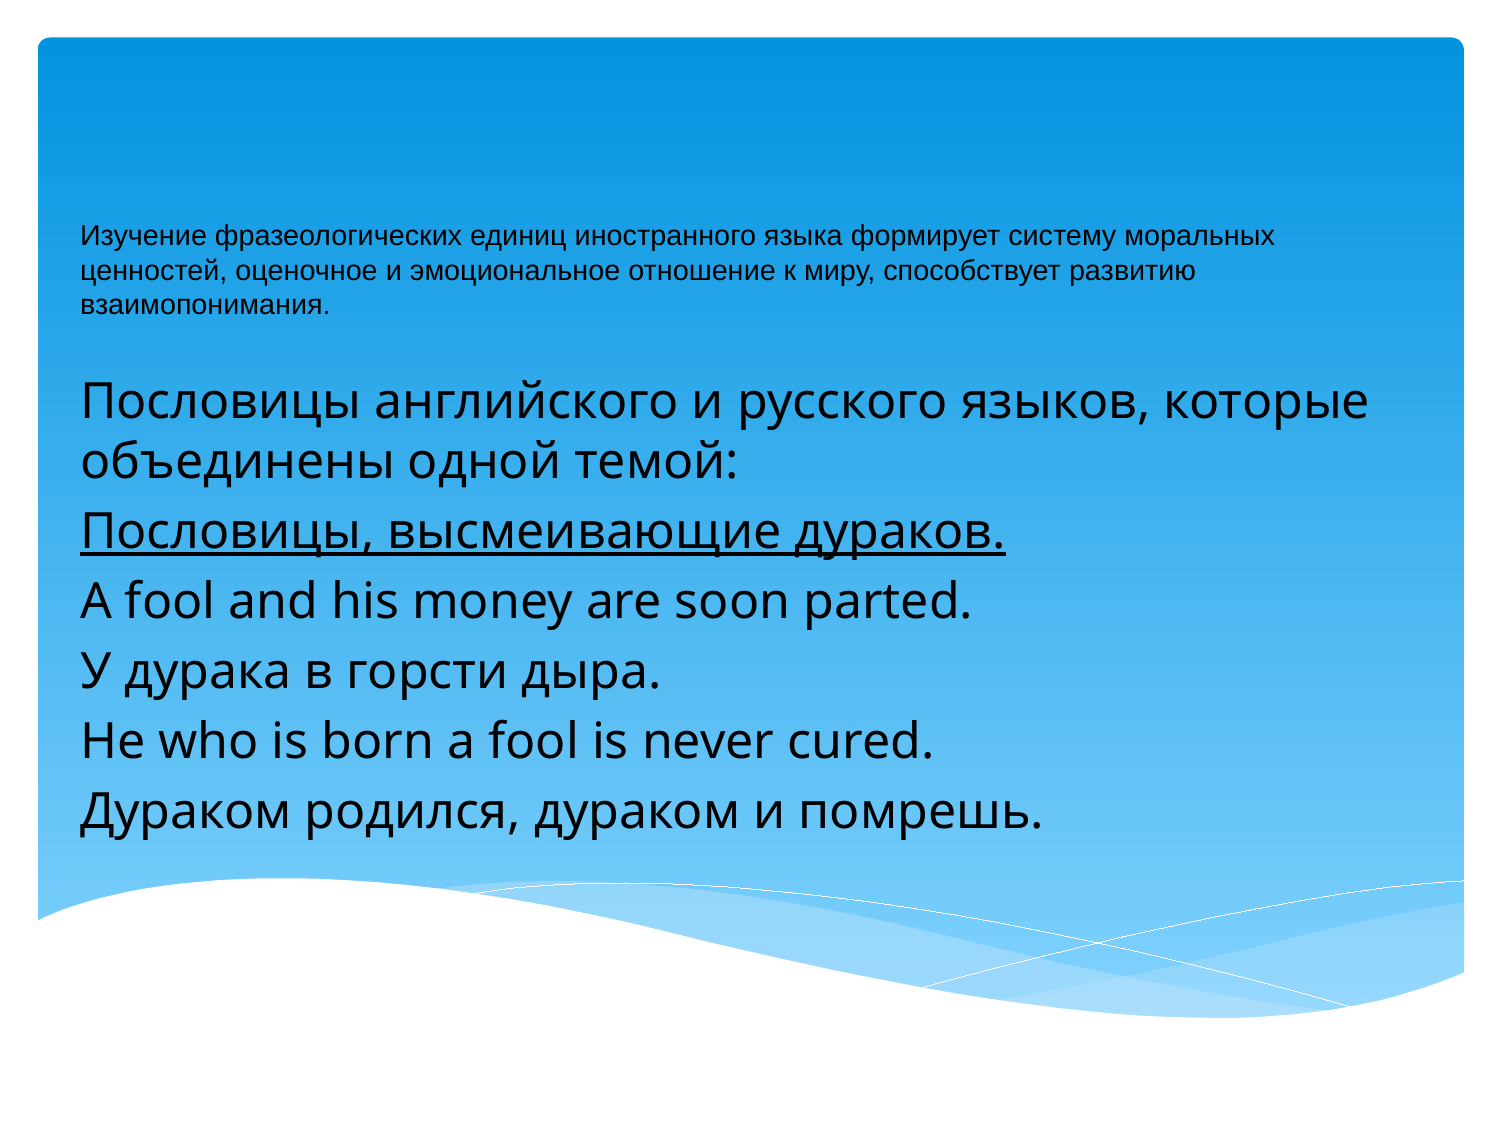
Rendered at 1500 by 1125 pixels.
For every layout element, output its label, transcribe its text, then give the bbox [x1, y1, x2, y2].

subtitle Пословицы английского и русского языков, которые объединены одной темой: Пословицы, высмеивающие дураков. A fool and his money are soon parted. У дурака в горсти дыра. He who is born a fool is never cured. Дураком родился, дураком и помрешь. [64, 290, 1428, 1093]
title Изучение фразеологических единиц иностранного языка формирует систему моральных ценностей, оценочное и эмоциональное отношение к миру, способствует развитию взаимопонимания. [64, 137, 1428, 290]
